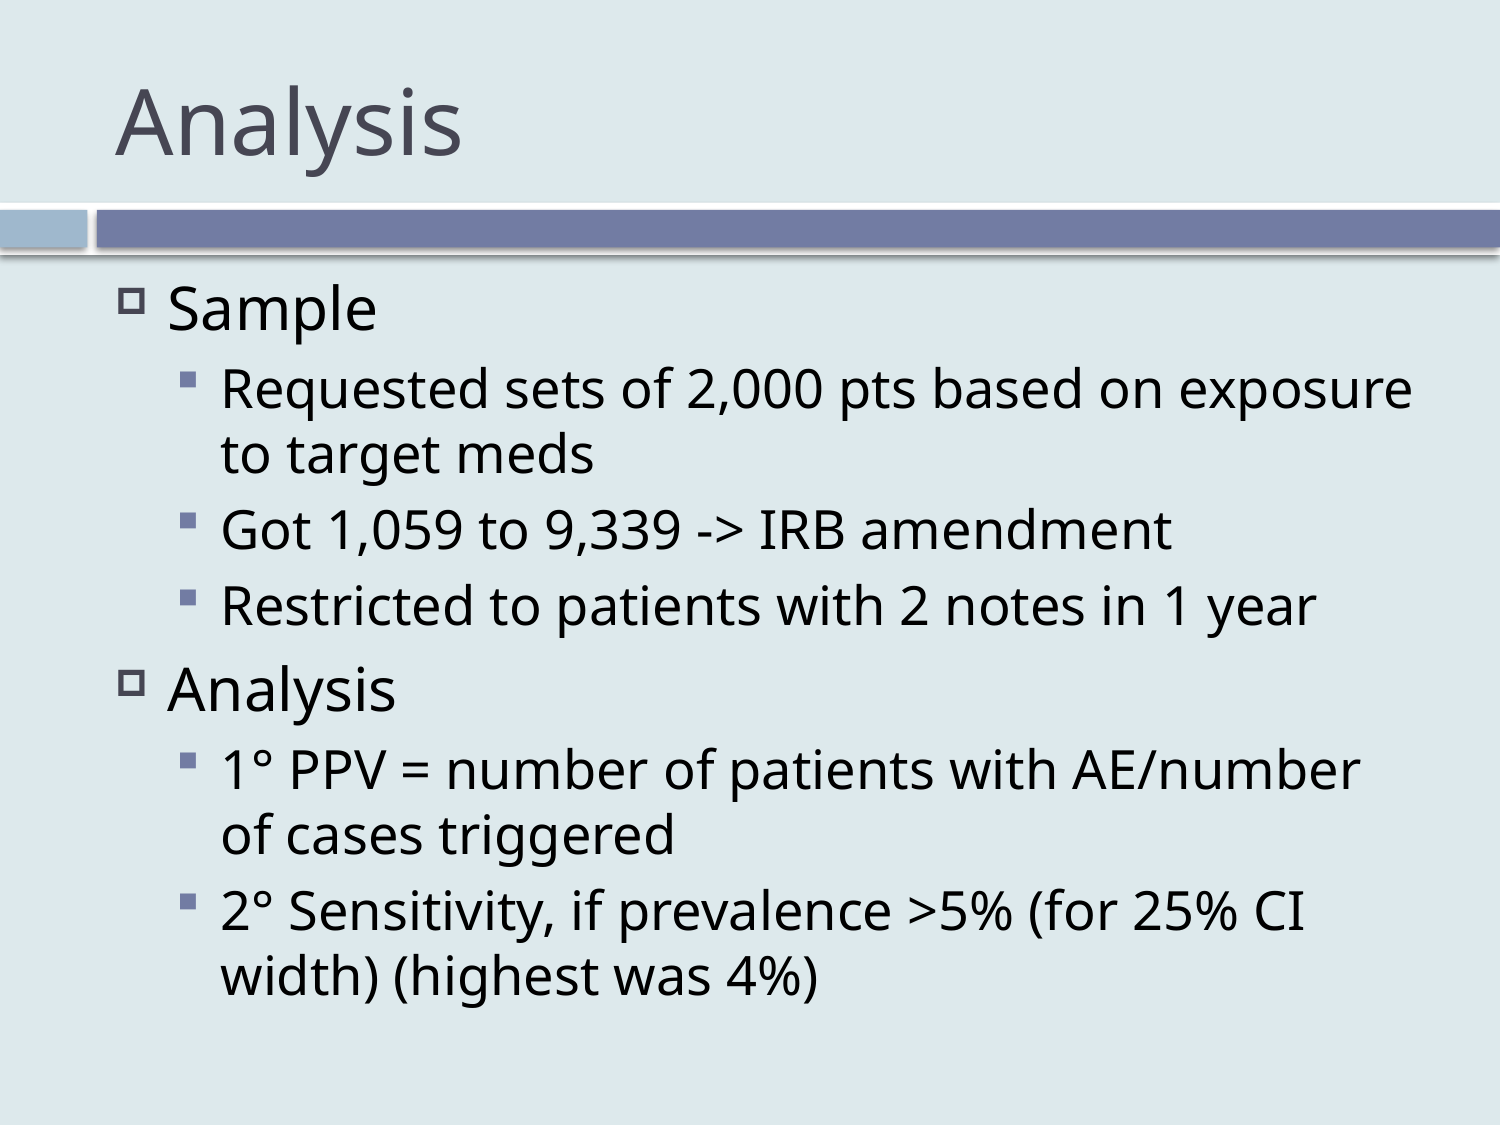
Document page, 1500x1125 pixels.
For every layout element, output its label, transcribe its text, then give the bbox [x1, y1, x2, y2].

title Analysis [100, 37, 1439, 201]
list Sample Requested sets of 2,000 pts based on exposure to target meds Got 1,059 to 9,339 -> IRB amendment Restricted to patients with 2 notes in 1 year Analysis 1° PPV = number of patients with AE/number of cases triggered 2° Sensitivity, if prevalence >5% (for 25% CI width) (highest was 4%) [100, 262, 1439, 1001]
